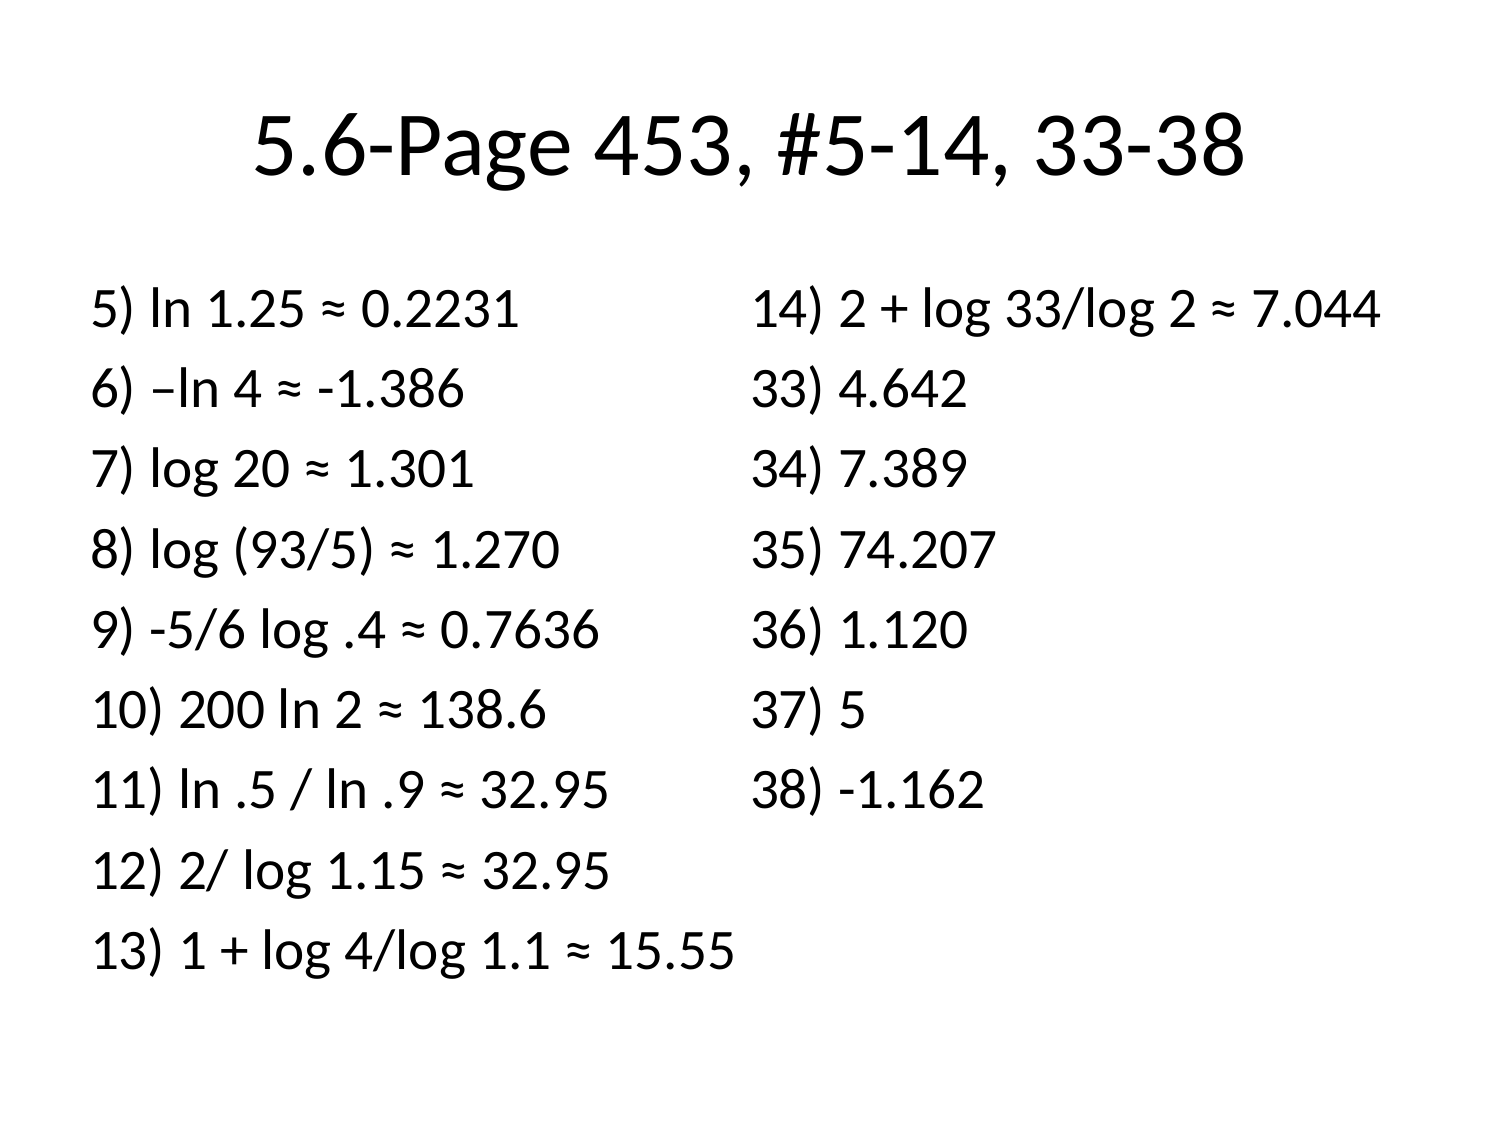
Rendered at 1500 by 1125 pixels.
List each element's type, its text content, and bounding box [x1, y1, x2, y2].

list 5) ln 1.25 ≈ 0.2231 6) –ln 4 ≈ -1.386 7) log 20 ≈ 1.301 8) log (93/5) ≈ 1.270 9) -5/6 log .4 ≈ 0.7636 10) 200 ln 2 ≈ 138.6 11) ln .5 / ln .9 ≈ 32.95 12) 2/ log 1.15 ≈ 32.95 13) 1 + log 4/log 1.1 ≈ 15.55 14) 2 + log 33/log 2 ≈ 7.044 33) 4.642 34) 7.389 35) 74.207 36) 1.120 37) 5 38) -1.162 [75, 262, 1425, 1005]
title 5.6-Page 453, #5-14, 33-38 [75, 45, 1425, 233]
